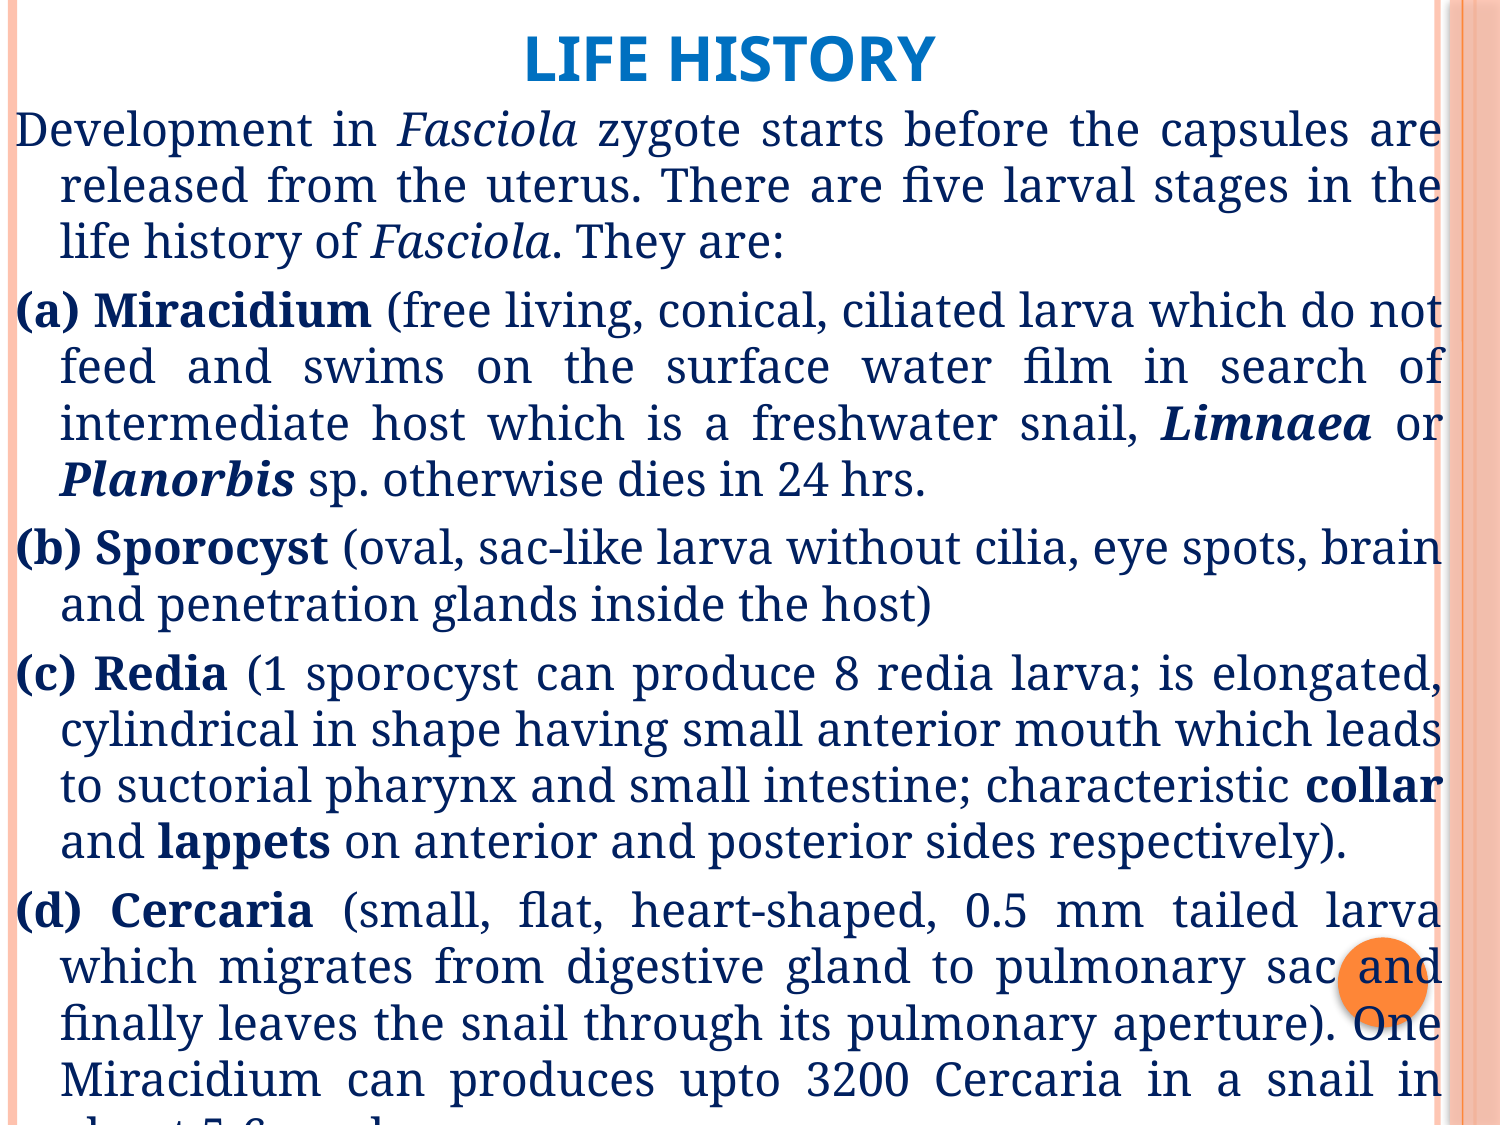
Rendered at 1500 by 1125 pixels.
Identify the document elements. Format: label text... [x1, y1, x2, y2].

list Development in Fasciola zygote starts before the capsules are released from the uterus. There are five larval stages in the life history of Fasciola. They are: (a) Miracidium (free living, conical, ciliated larva which do not feed and swims on the surface water film in search of intermediate host which is a freshwater snail, Limnaea or Planorbis sp. otherwise dies in 24 hrs. (b) Sporocyst (oval, sac-like larva without cilia, eye spots, brain and penetration glands inside the host) (c) Redia (1 sporocyst can produce 8 redia larva; is elongated, cylindrical in shape having small anterior mouth which leads to suctorial pharynx and small intestine; characteristic collar and lappets on anterior and posterior sides respectively). (d) Cercaria (small, flat, heart-shaped, 0.5 mm tailed larva which migrates from digestive gland to pulmonary sac and finally leaves the snail through its pulmonary aperture). One Miracidium can produces upto 3200 Cercaria in a snail in about 5-6 weeks. (f) Metacercaria (encysted form of cercaria, waits for being swallowed by a new host along with vegetation). [0, 92, 1459, 1118]
title Life History [0, 11, 1459, 92]
